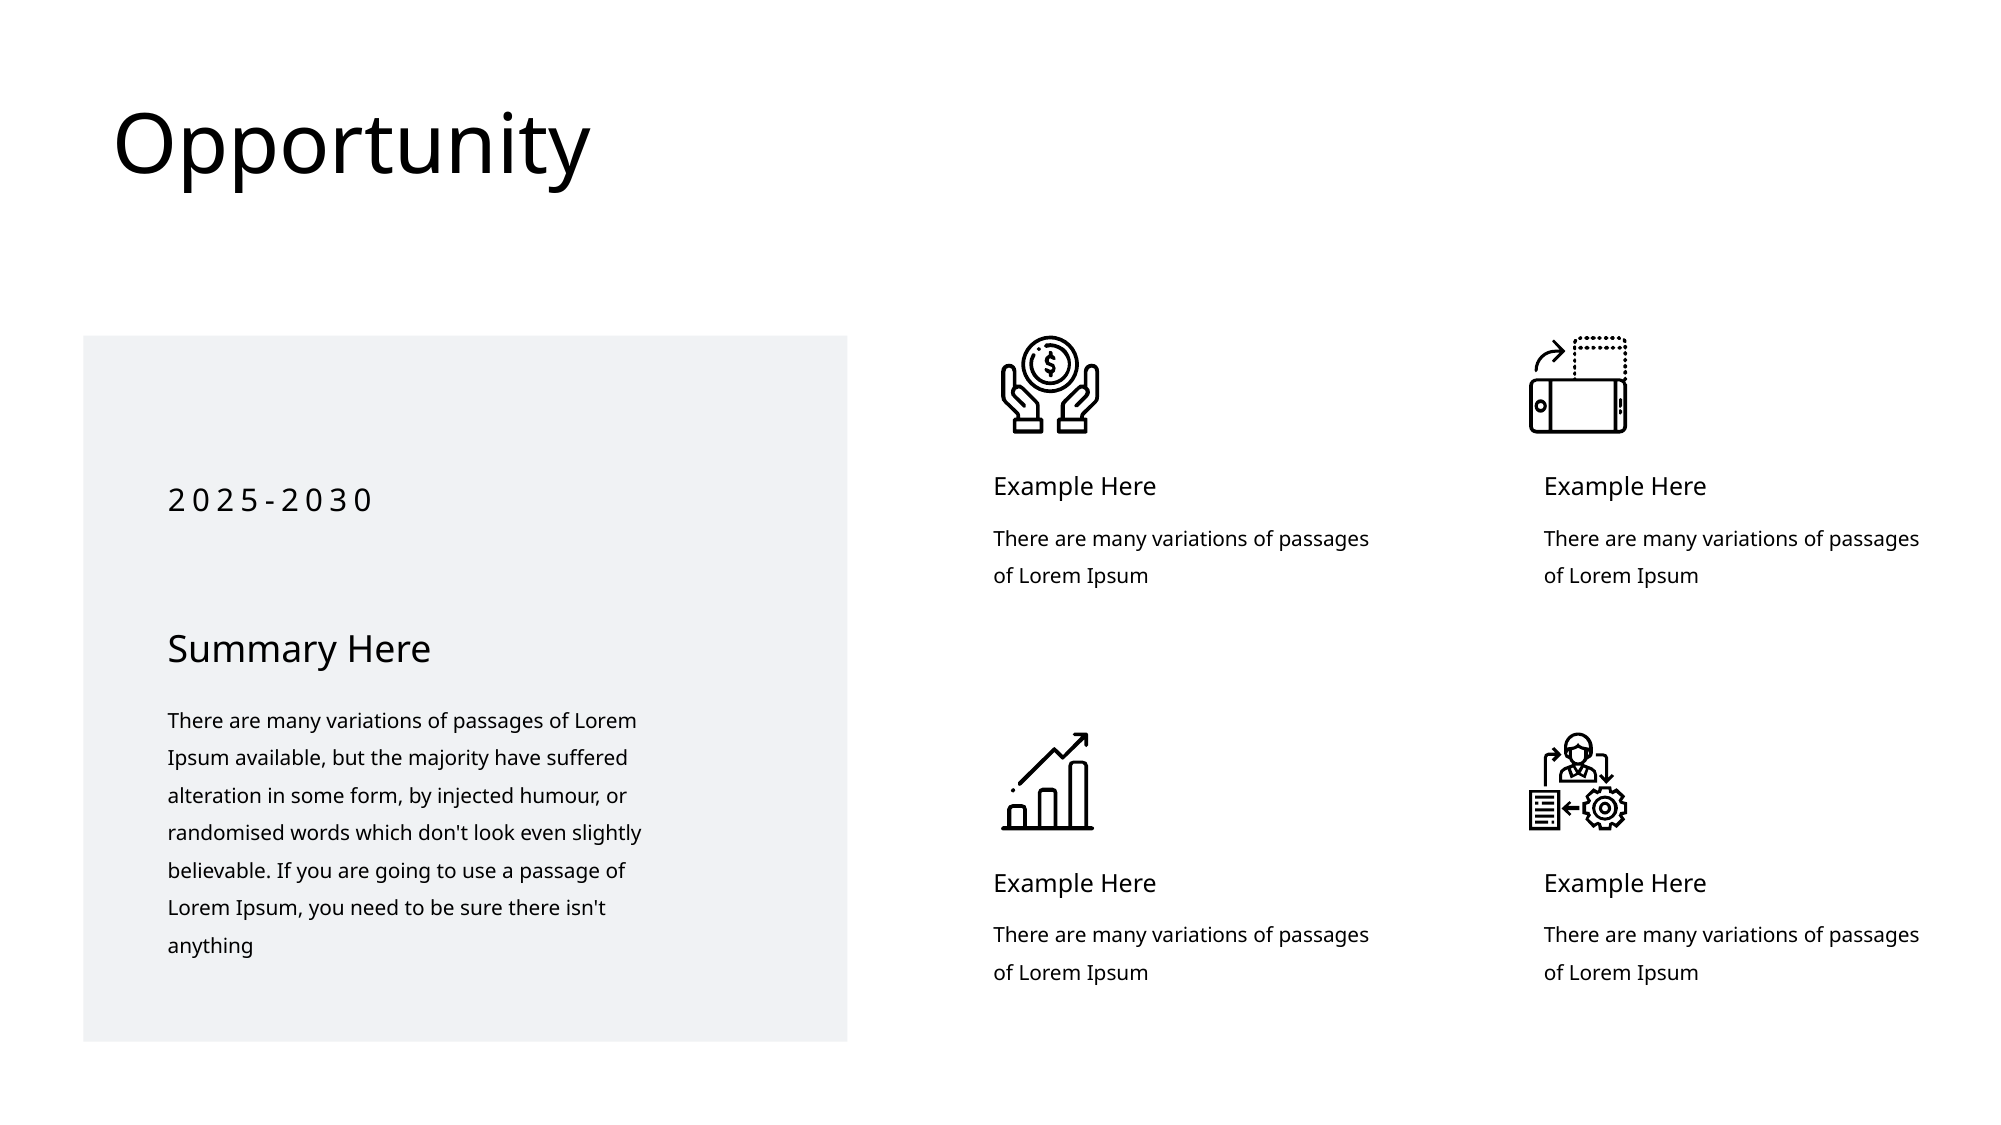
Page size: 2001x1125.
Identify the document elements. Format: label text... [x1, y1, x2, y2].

text_box [1056, 363, 1100, 434]
text_box [1021, 335, 1079, 394]
text_box Example Here [1529, 463, 1882, 505]
text_box [1623, 357, 1628, 375]
text_box [1001, 760, 1095, 831]
text_box There are many variations of passages of Lorem Ipsum [978, 505, 1398, 596]
text_box [1582, 786, 1628, 831]
text_box There are many variations of passages of Lorem Ipsum [1529, 505, 1949, 596]
text_box [1529, 371, 1628, 434]
text_box There are many variations of passages of Lorem Ipsum [978, 902, 1398, 992]
text_box There are many variations of passages of Lorem Ipsum available, but the majority have suffered alteration in some form, by injected humour, or randomised words which don't look even slightly believable. If you are going to use a passage of Lorem Ipsum, you need to be sure there isn't anything [153, 687, 679, 965]
text_box [1559, 732, 1615, 784]
text_box Summary Here [153, 617, 506, 678]
text_box [1018, 732, 1089, 786]
text_box [1001, 363, 1044, 434]
text_box [82, 335, 848, 1043]
text_box Example Here [1529, 859, 1882, 902]
text_box [1543, 747, 1562, 787]
text_box [1534, 339, 1566, 373]
text_box There are many variations of passages of Lorem Ipsum [1529, 902, 1949, 992]
text_box Opportunity [97, 83, 1268, 199]
text_box [1573, 336, 1583, 357]
text_box 2025-2030 [153, 447, 573, 526]
text_box [1598, 345, 1616, 350]
text_box [1617, 344, 1628, 356]
text_box [1603, 336, 1615, 340]
text_box Example Here [978, 463, 1331, 505]
text_box [1529, 790, 1580, 831]
text_box [1584, 336, 1596, 340]
text_box Example Here [978, 859, 1331, 902]
text_box [1573, 358, 1577, 370]
